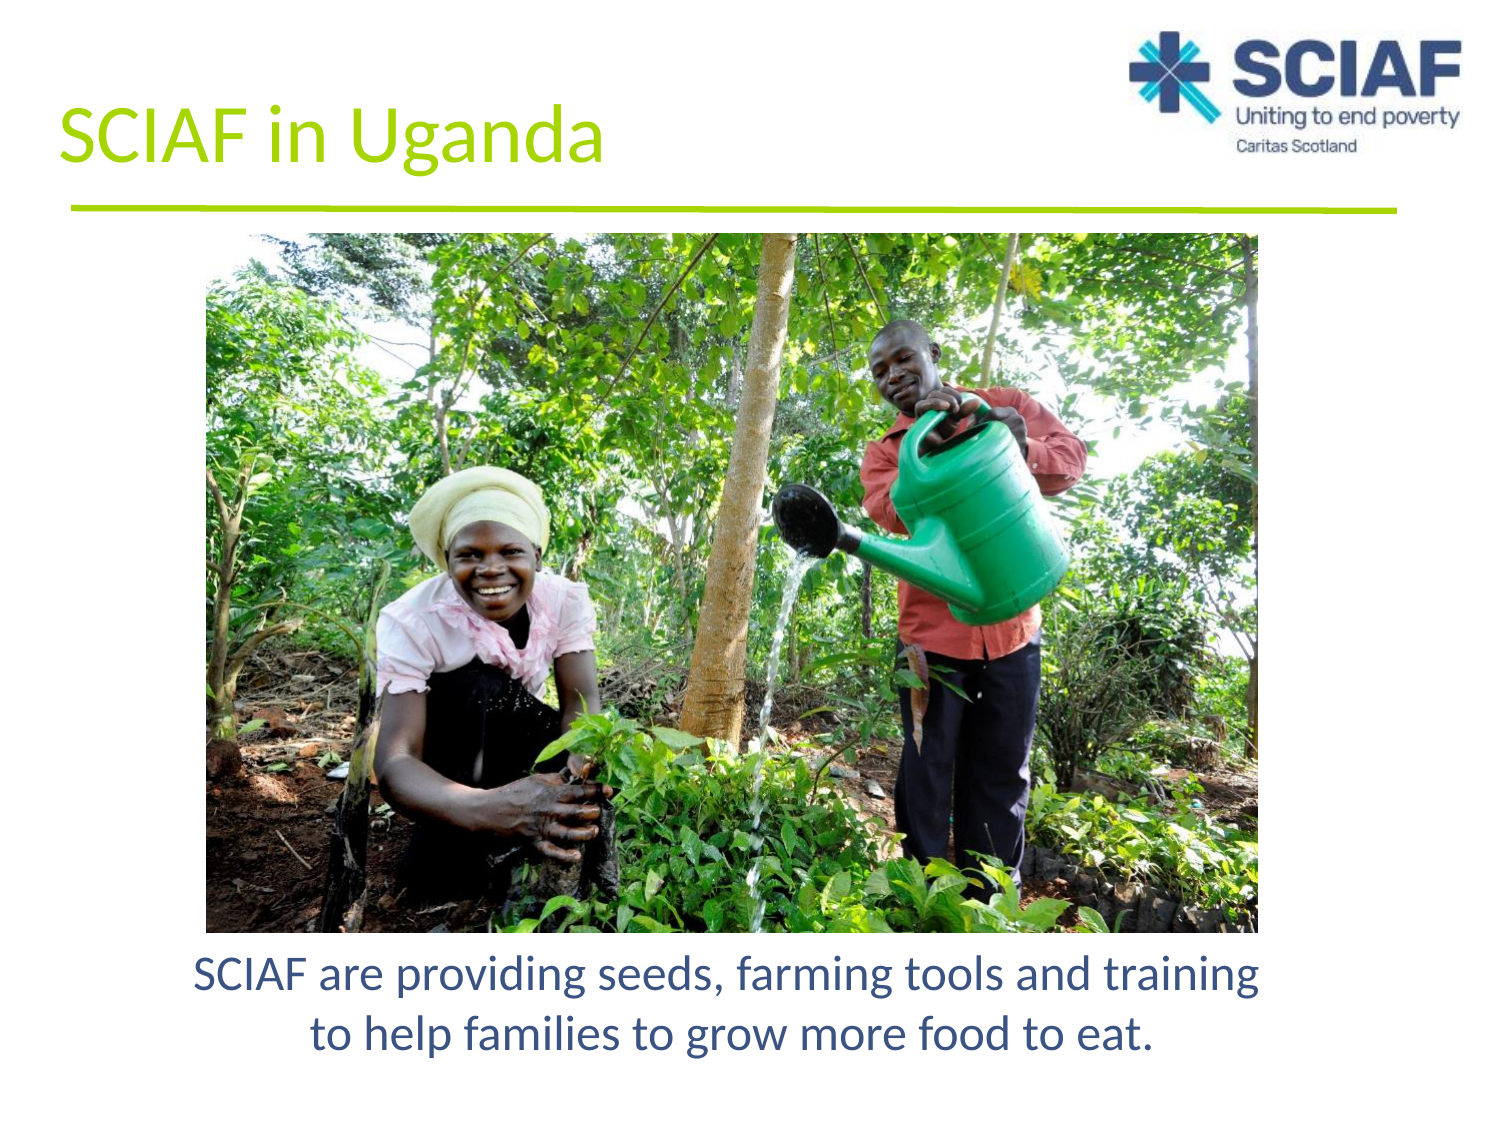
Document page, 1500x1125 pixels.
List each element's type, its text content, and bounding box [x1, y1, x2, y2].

picture [1128, 30, 1463, 154]
text_box SCIAF are providing seeds, farming tools and training to help families to grow more food to eat. [40, 932, 1424, 1068]
text_box SCIAF in Uganda [43, 71, 623, 187]
picture [206, 233, 1258, 933]
